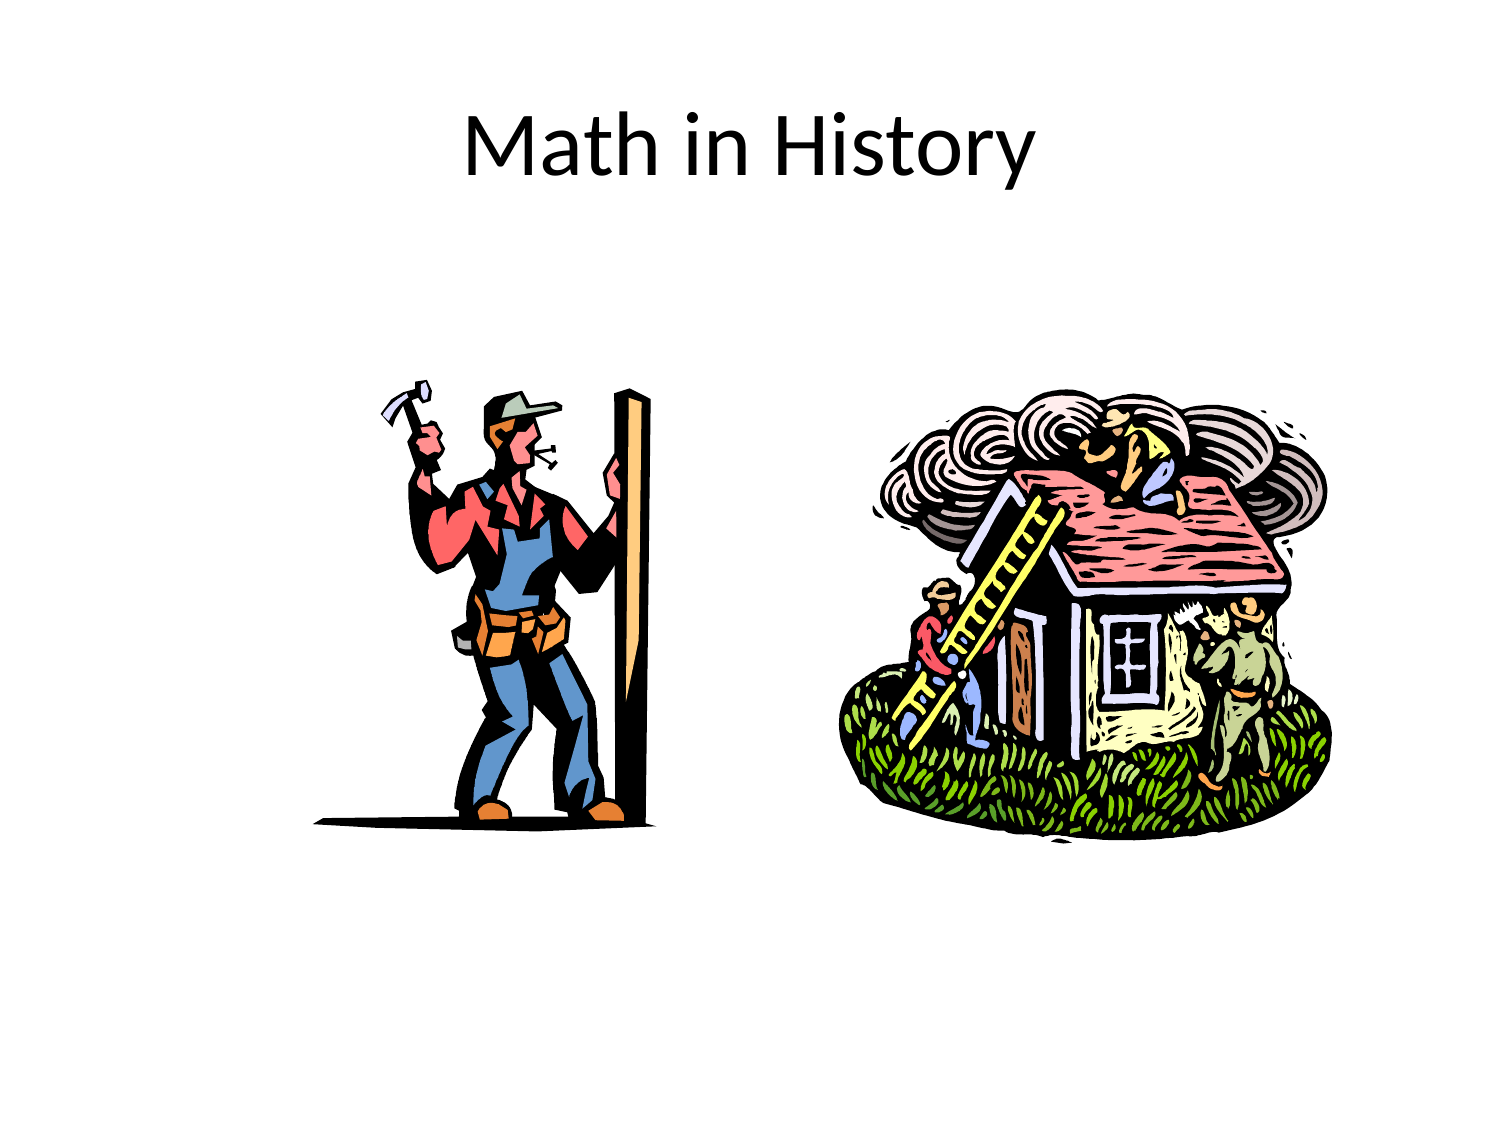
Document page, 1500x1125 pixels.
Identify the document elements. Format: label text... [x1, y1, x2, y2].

title Math in History [75, 45, 1425, 233]
picture [837, 382, 1338, 851]
picture [312, 374, 663, 838]
